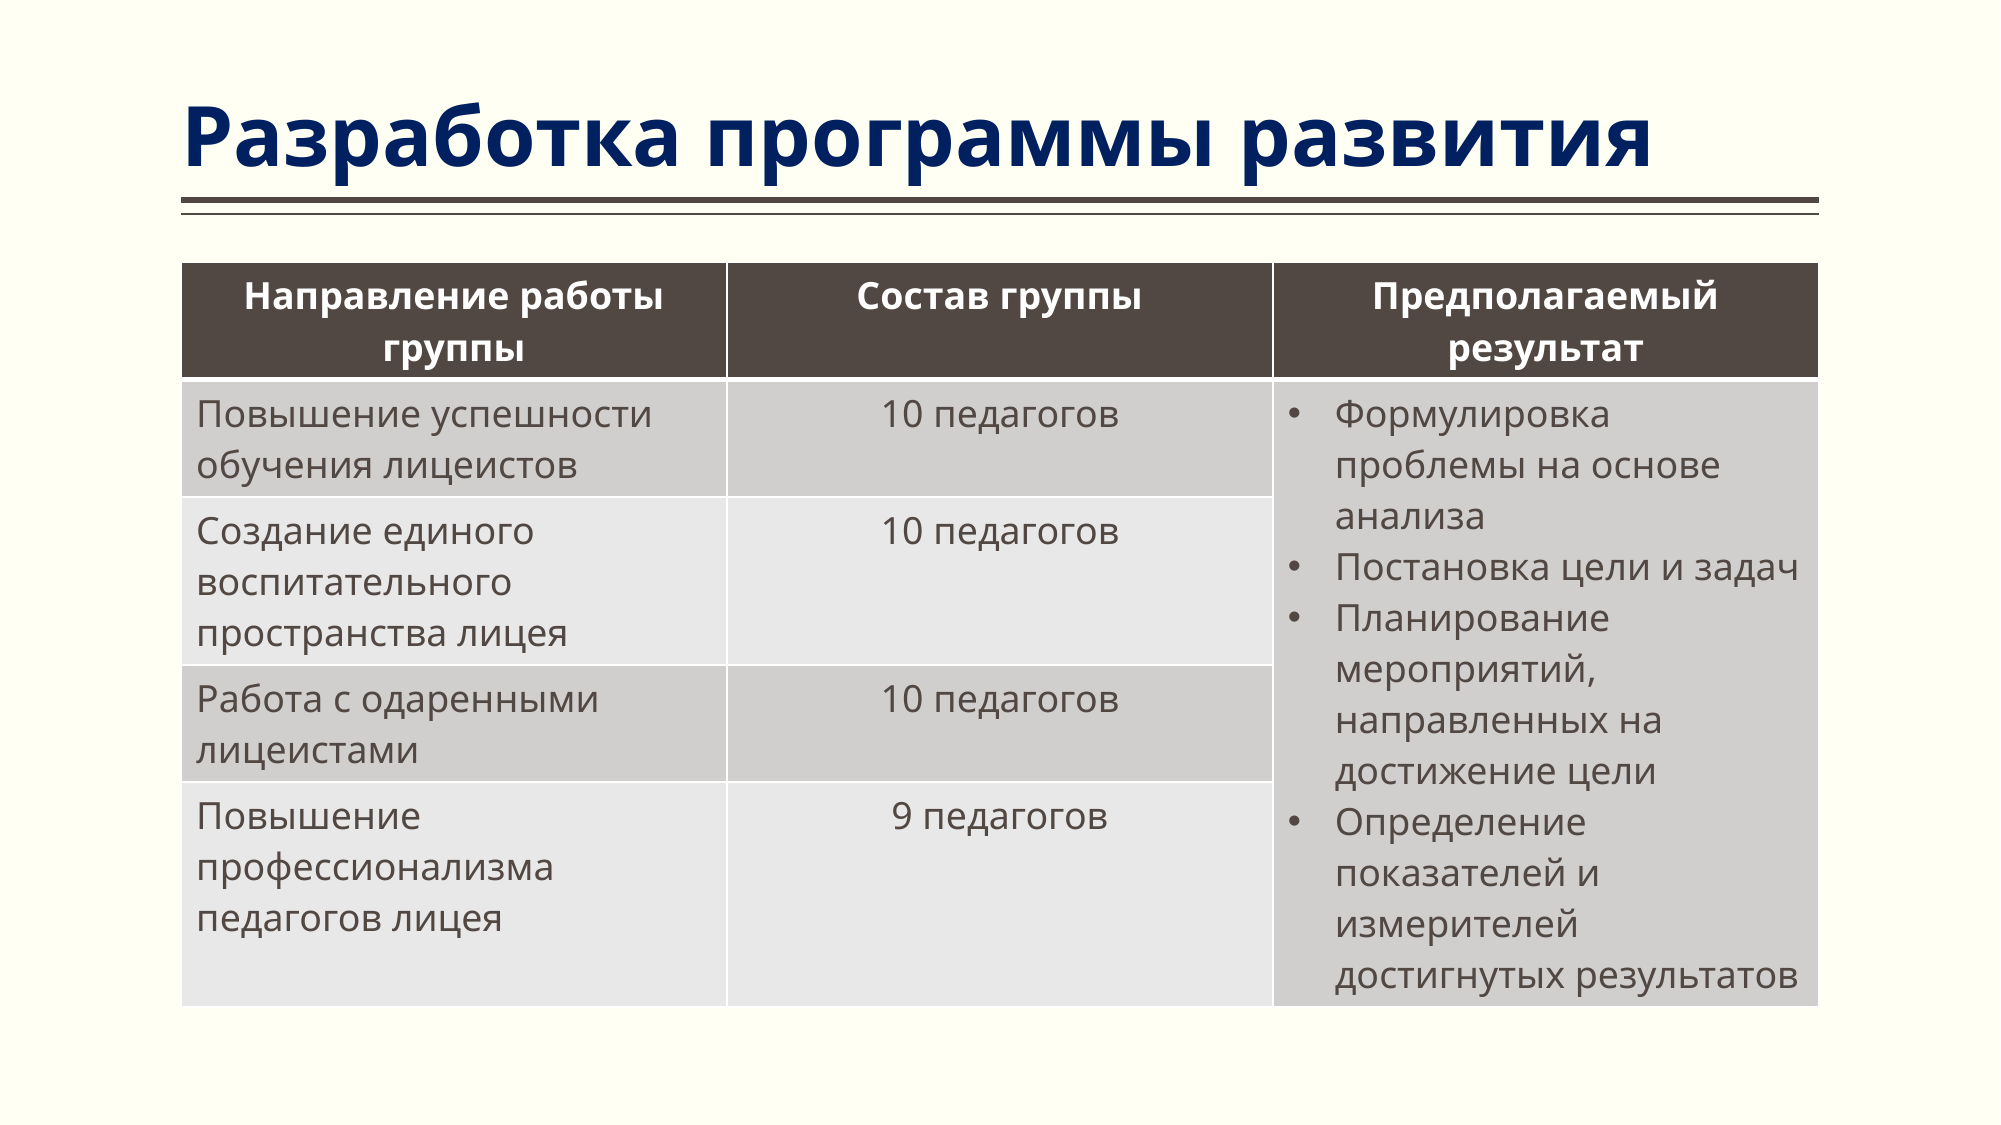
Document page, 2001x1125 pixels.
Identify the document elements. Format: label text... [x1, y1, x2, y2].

table_header Состав группы [728, 263, 1272, 377]
table_cell Повышение профессионализма педагогов лицея [182, 783, 726, 1006]
table_cell 10 педагогов [728, 382, 1272, 496]
title Разработка программы развития [181, 12, 1819, 193]
table_cell Создание единого воспитательного пространства лицея [182, 498, 726, 664]
table_cell 9 педагогов [728, 783, 1272, 1006]
table_header Предполагаемый результат [1274, 263, 1818, 377]
table_cell 10 педагогов [728, 666, 1272, 781]
table_cell Работа с одаренными лицеистами [182, 666, 726, 781]
table_cell Повышение успешности обучения лицеистов [182, 382, 726, 496]
table_cell 10 педагогов [728, 498, 1272, 664]
table_header Направление работы группы [182, 263, 726, 377]
table_cell Формулировка проблемы на основе анализа Постановка цели и задач Планирование мероприятий, направленных на достижение цели Определение показателей и измерителей достигнутых результатов [1274, 382, 1818, 1006]
